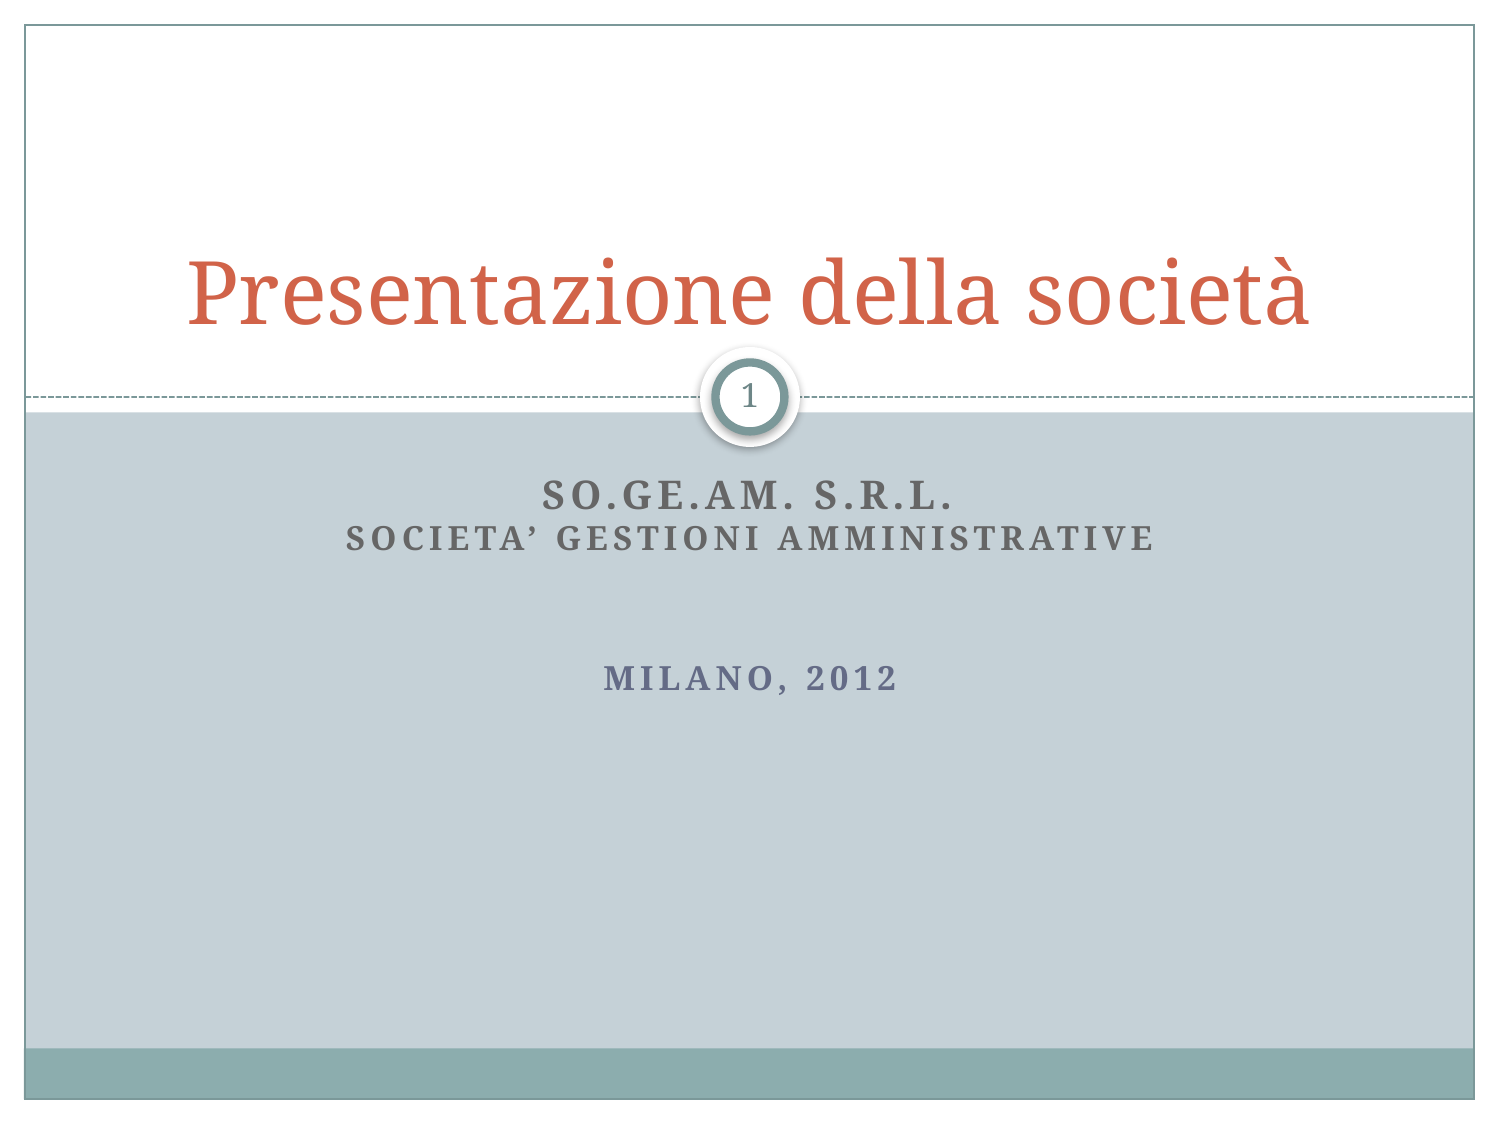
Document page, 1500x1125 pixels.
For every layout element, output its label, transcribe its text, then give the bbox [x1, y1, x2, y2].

slide_number 1 [712, 360, 788, 434]
subtitle SO.GE.AM. S.r.l. SOCIETA’ GESTIONI AMMINISTRATIVE Milano, 2012 [225, 462, 1275, 750]
title Presentazione della società [112, 62, 1388, 350]
